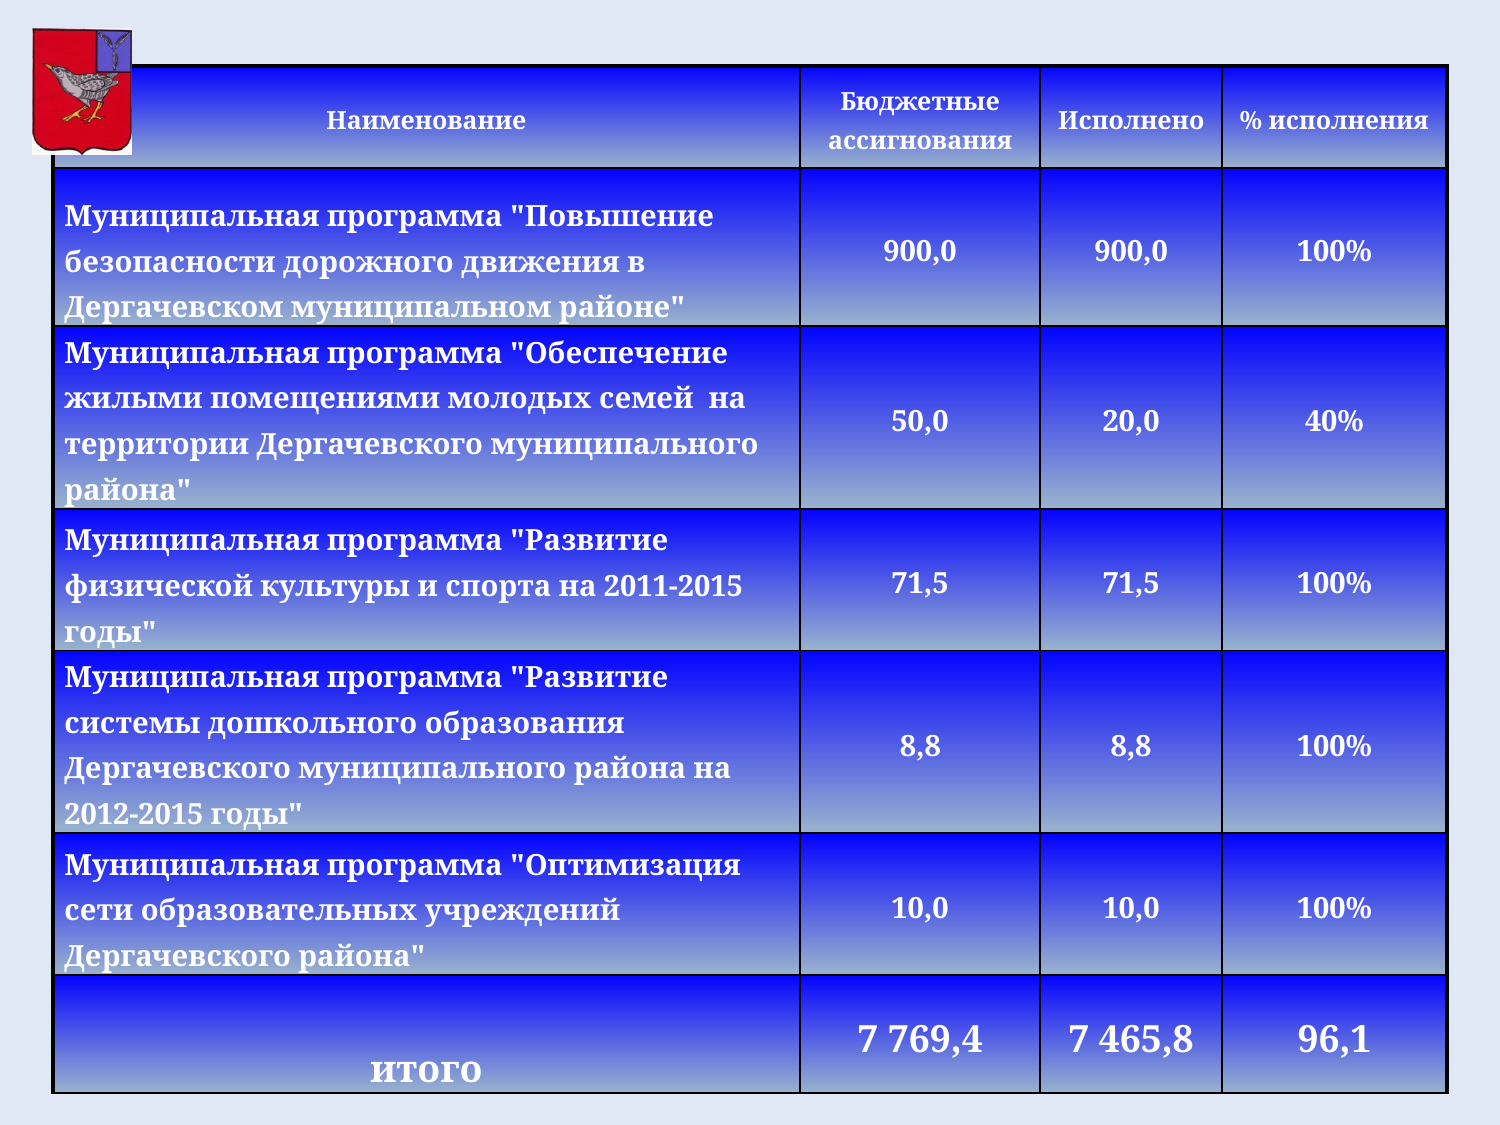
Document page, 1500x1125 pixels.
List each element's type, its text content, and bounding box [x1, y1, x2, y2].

table_cell 71,5 [801, 510, 1039, 650]
table_cell Муниципальная программа "Оптимизация сети образовательных учреждений Дергачевского района" [55, 834, 799, 974]
table_cell 8,8 [801, 651, 1039, 832]
picture [32, 28, 132, 156]
table_cell 40% [1223, 327, 1445, 508]
table_cell 900,0 [1041, 169, 1221, 325]
table_cell Муниципальная программа "Развитие физической культуры и спорта на 2011-2015 годы" [55, 510, 799, 650]
table_cell 10,0 [801, 834, 1039, 974]
table_header % исполнения [1223, 68, 1445, 167]
table_cell 8,8 [1041, 651, 1221, 832]
table_header Бюджетные ассигнования [801, 68, 1039, 167]
table_cell Муниципальная программа "Развитие системы дошкольного образования Дергачевского муниципального района на 2012-2015 годы" [55, 651, 799, 832]
table_header Наименование [55, 68, 799, 167]
table_cell 50,0 [801, 327, 1039, 508]
table_cell 100% [1223, 169, 1445, 325]
table_cell 100% [1223, 510, 1445, 650]
table_cell 96,1 [1223, 976, 1445, 1092]
table_cell 100% [1223, 651, 1445, 832]
table_cell 7 465,8 [1041, 976, 1221, 1092]
table_cell 20,0 [1041, 327, 1221, 508]
table_cell 10,0 [1041, 834, 1221, 974]
table_header Исполнено [1041, 68, 1221, 167]
table_cell 7 769,4 [801, 976, 1039, 1092]
table_cell Муниципальная программа "Повышение безопасности дорожного движения в Дергачевском муниципальном районе" [55, 169, 799, 325]
table_cell итого [55, 976, 799, 1092]
table_cell 71,5 [1041, 510, 1221, 650]
table_cell 100% [1223, 834, 1445, 974]
table_cell Муниципальная программа "Обеспечение жилыми помещениями молодых семей на территории Дергачевского муниципального района" [55, 327, 799, 508]
table_cell 900,0 [801, 169, 1039, 325]
